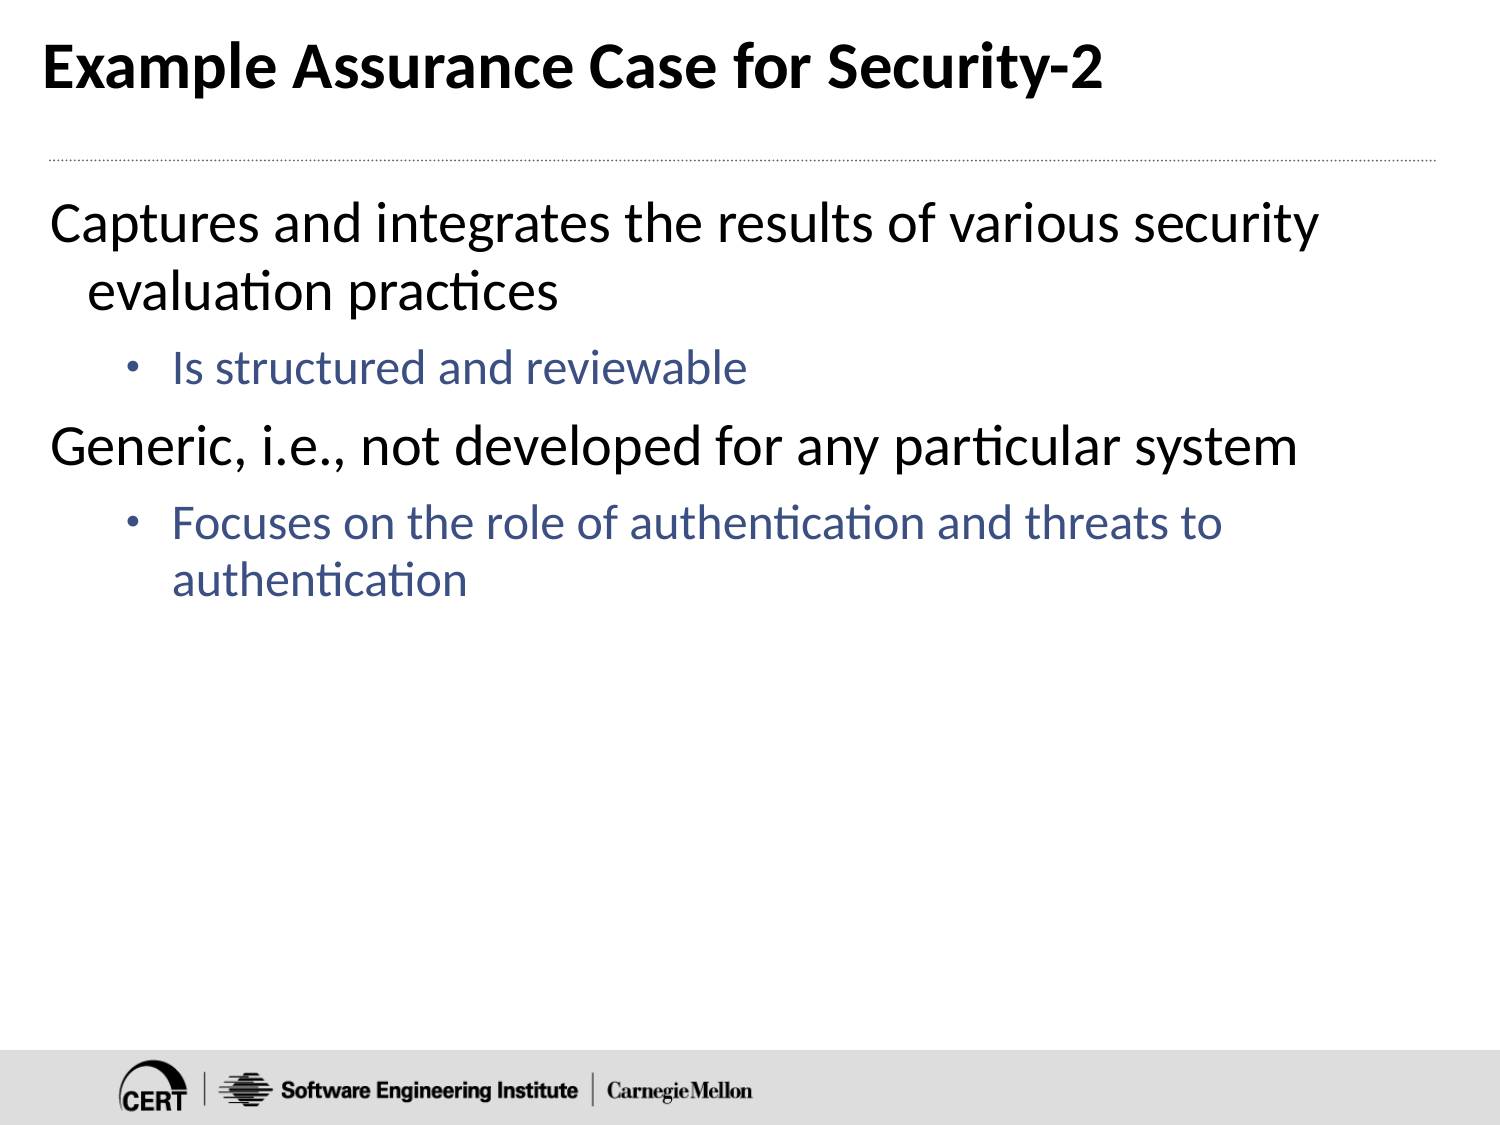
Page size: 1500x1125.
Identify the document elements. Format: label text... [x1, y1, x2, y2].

list Captures and integrates the results of various security evaluation practices Is structured and reviewable Generic, i.e., not developed for any particular system Focuses on the role of authentication and threats to authentication [49, 187, 1438, 1001]
title Example Assurance Case for Security-2 [42, 37, 1434, 155]
picture [102, 1056, 765, 1117]
